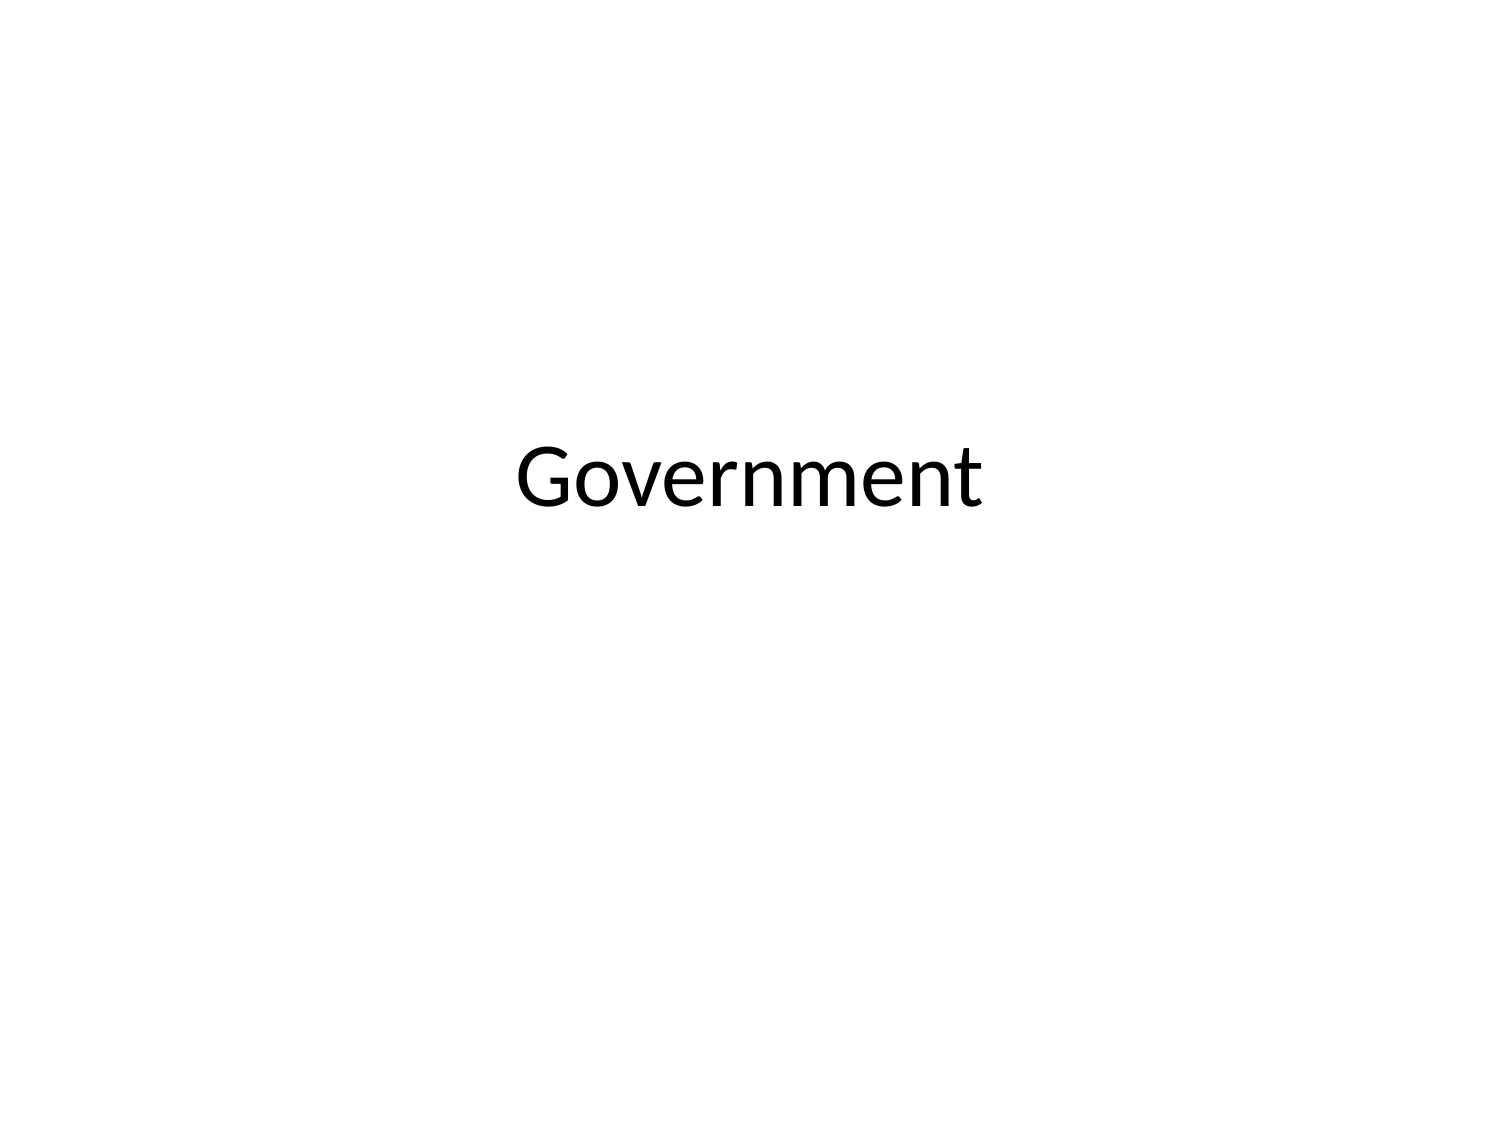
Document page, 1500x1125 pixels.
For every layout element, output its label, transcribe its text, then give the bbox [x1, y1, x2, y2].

title Government [112, 349, 1388, 591]
